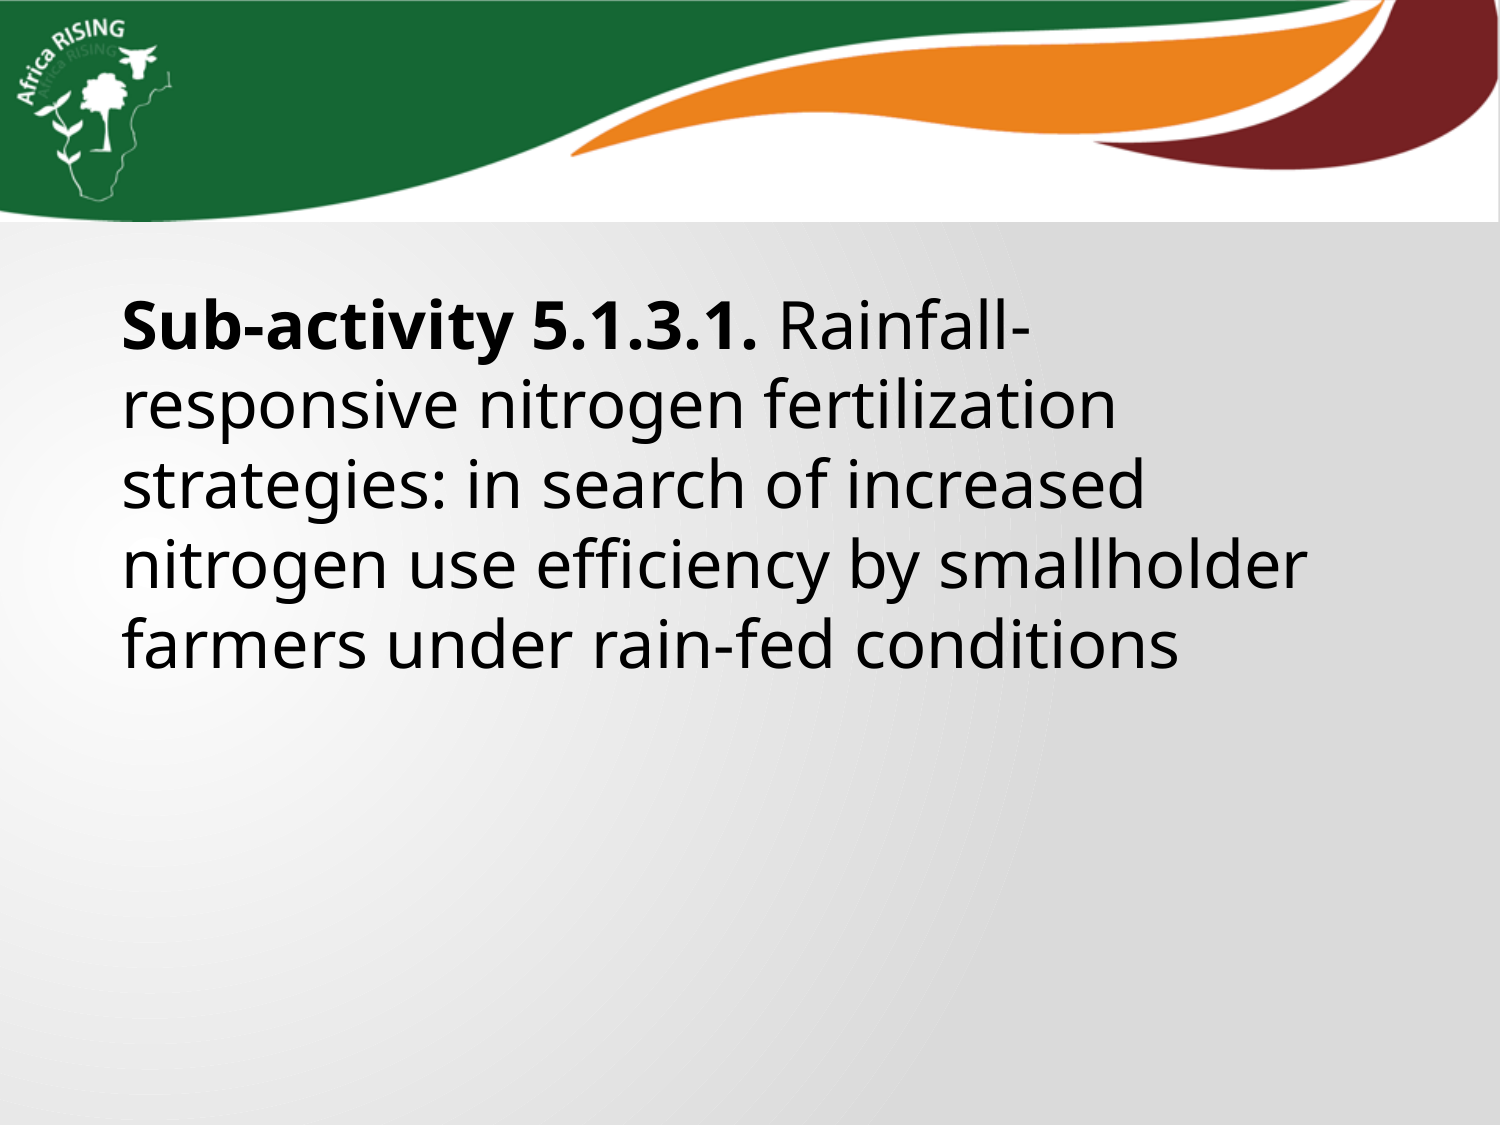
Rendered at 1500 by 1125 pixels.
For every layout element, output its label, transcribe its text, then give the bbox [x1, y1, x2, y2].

list Sub-activity 5.1.3.1. Rainfall-responsive nitrogen fertilization strategies: in search of increased nitrogen use efficiency by smallholder farmers under rain-fed conditions [87, 275, 1363, 413]
picture [0, 0, 1499, 222]
